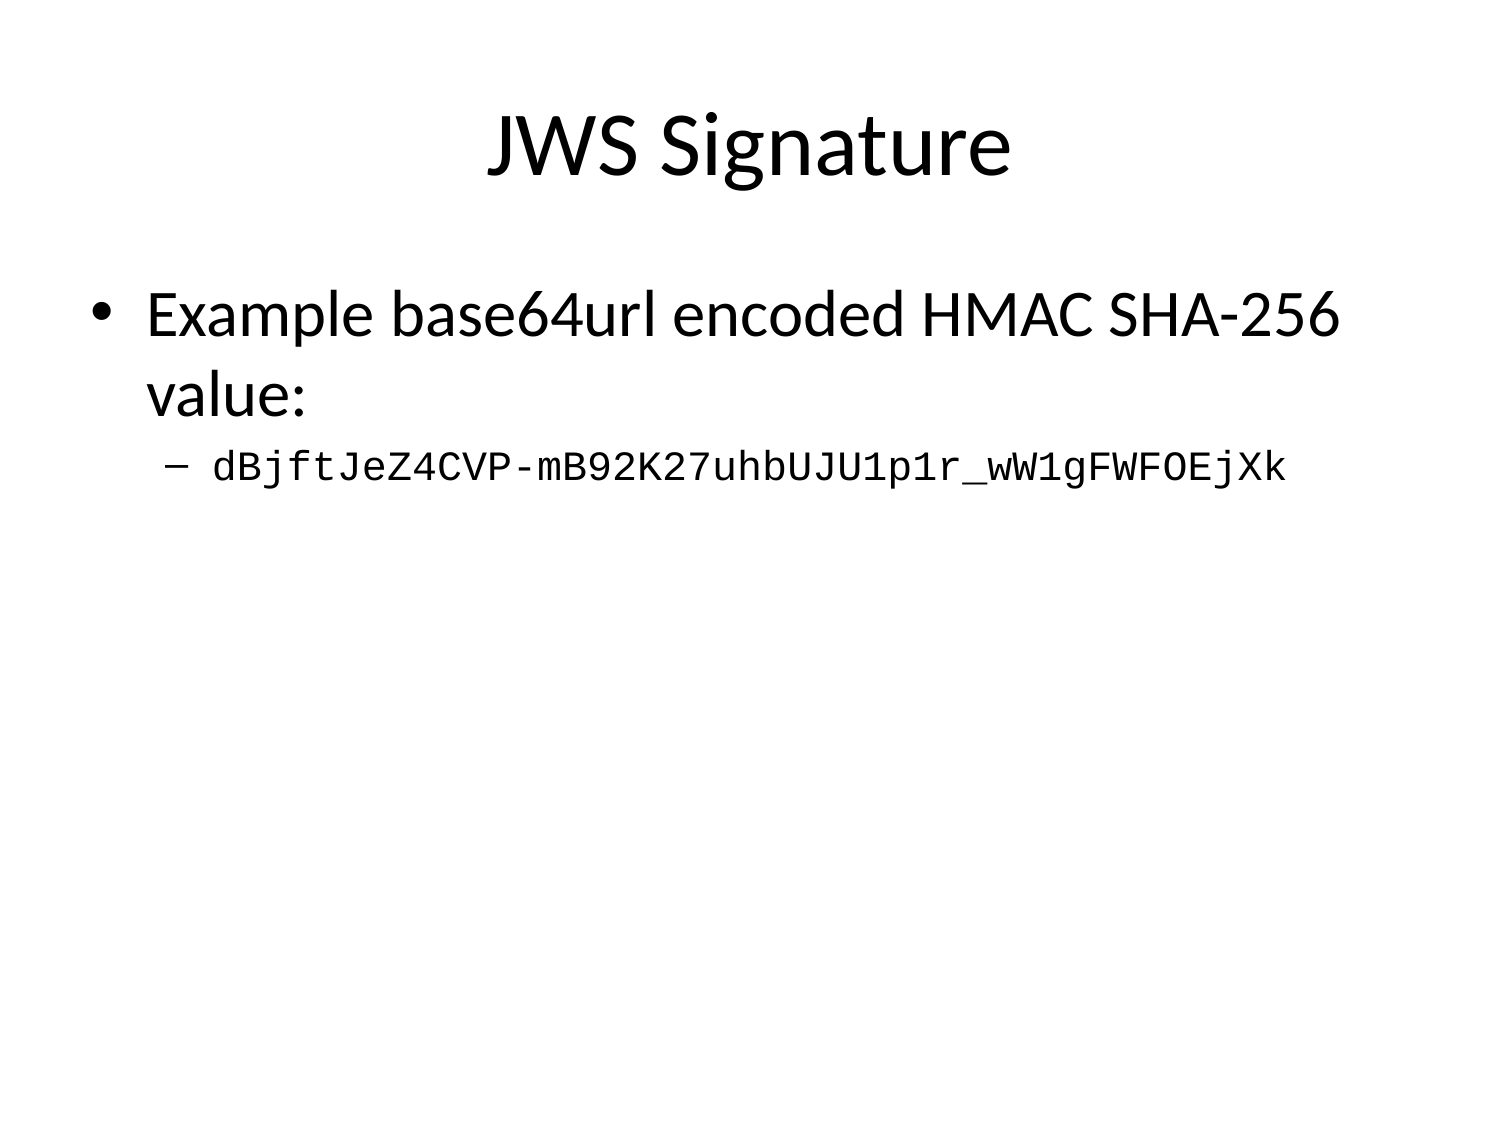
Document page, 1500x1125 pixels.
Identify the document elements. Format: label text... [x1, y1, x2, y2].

list Example base64url encoded HMAC SHA-256 value: dBjftJeZ4CVP‑mB92K27uhbUJU1p1r_wW1gFWFOEjXk [75, 262, 1425, 1005]
title JWS Signature [75, 45, 1425, 233]
